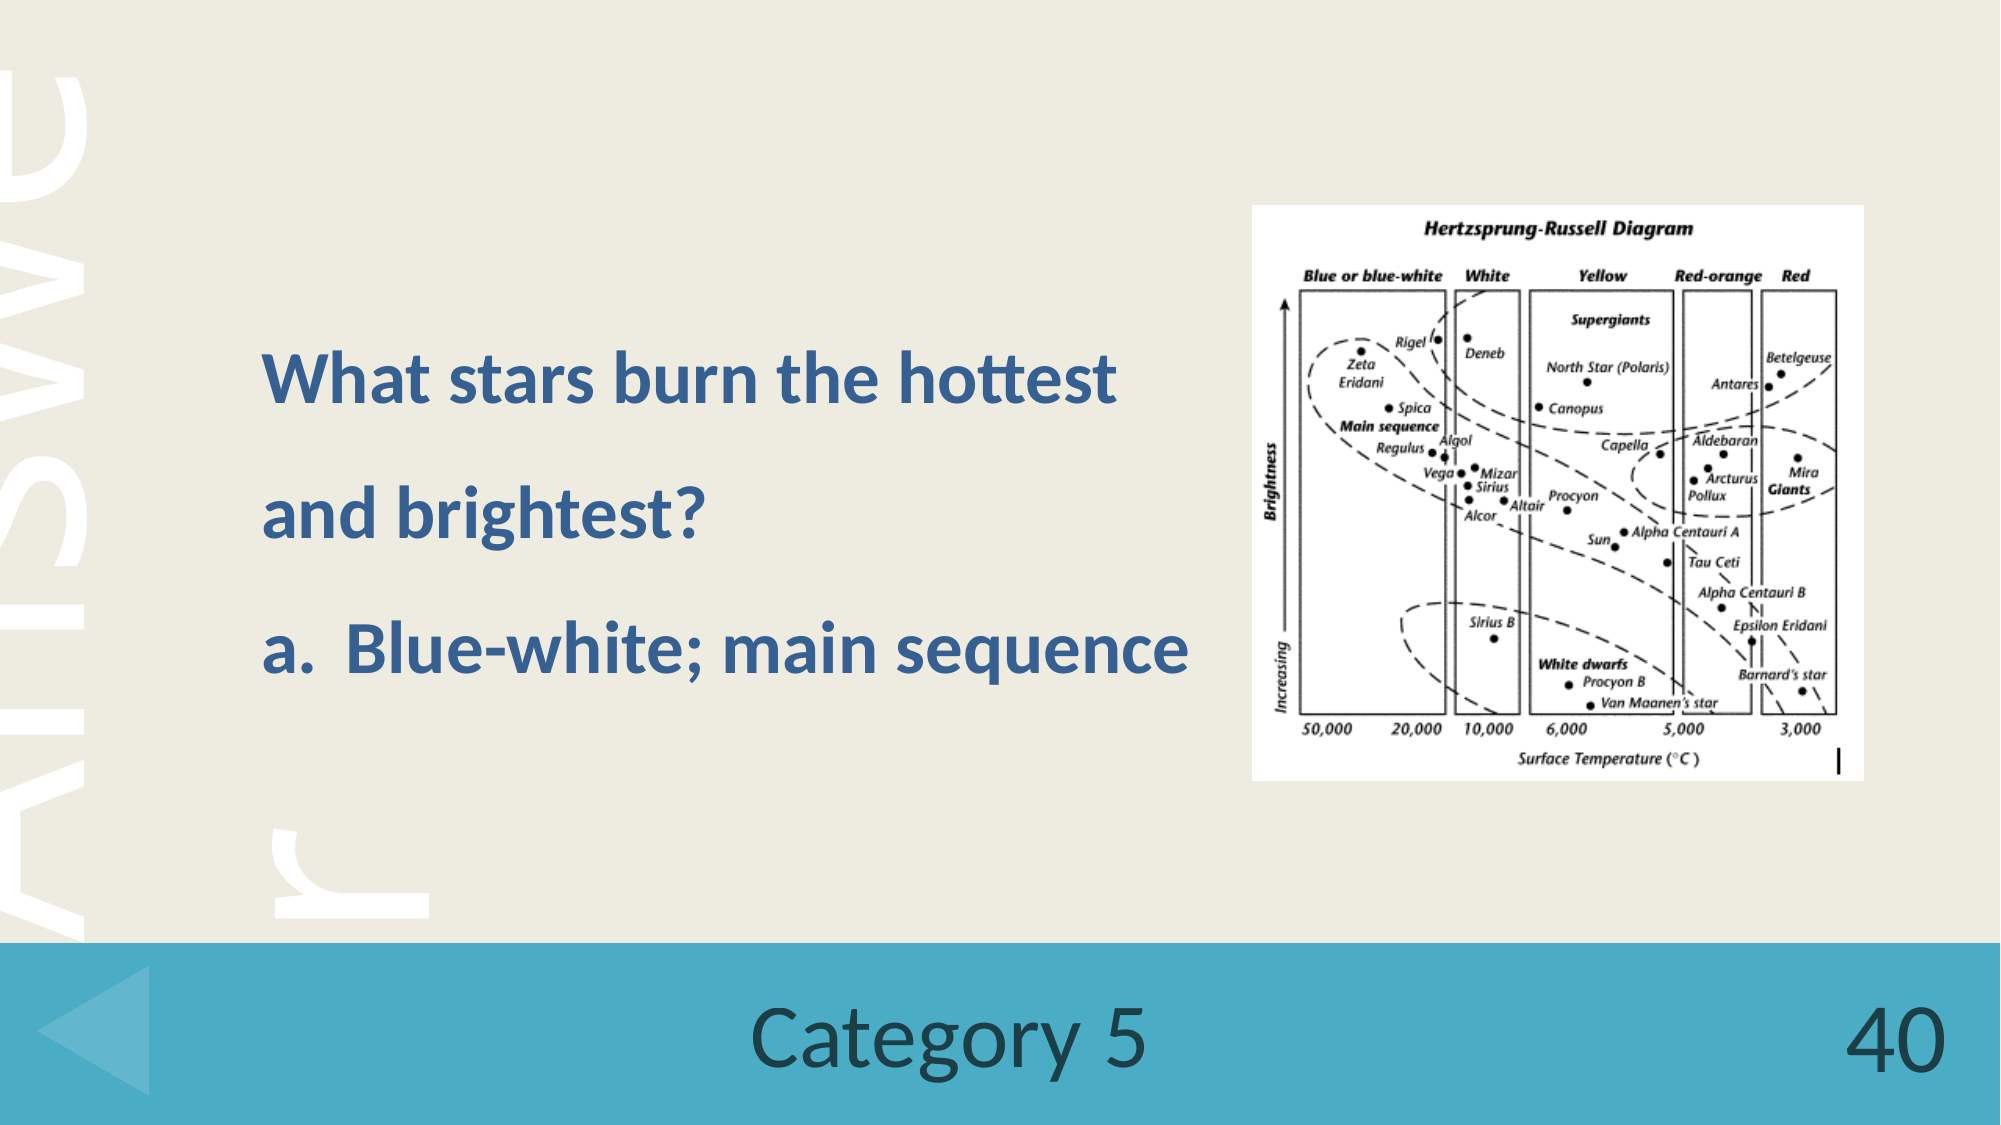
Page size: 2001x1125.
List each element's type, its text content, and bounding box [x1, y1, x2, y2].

title Category 5 [50, 937, 1850, 1125]
list 40 [1850, 967, 1963, 1097]
picture [1251, 205, 1864, 781]
list What stars burn the hottest and brightest? Blue-white; main sequence [246, 53, 1253, 920]
